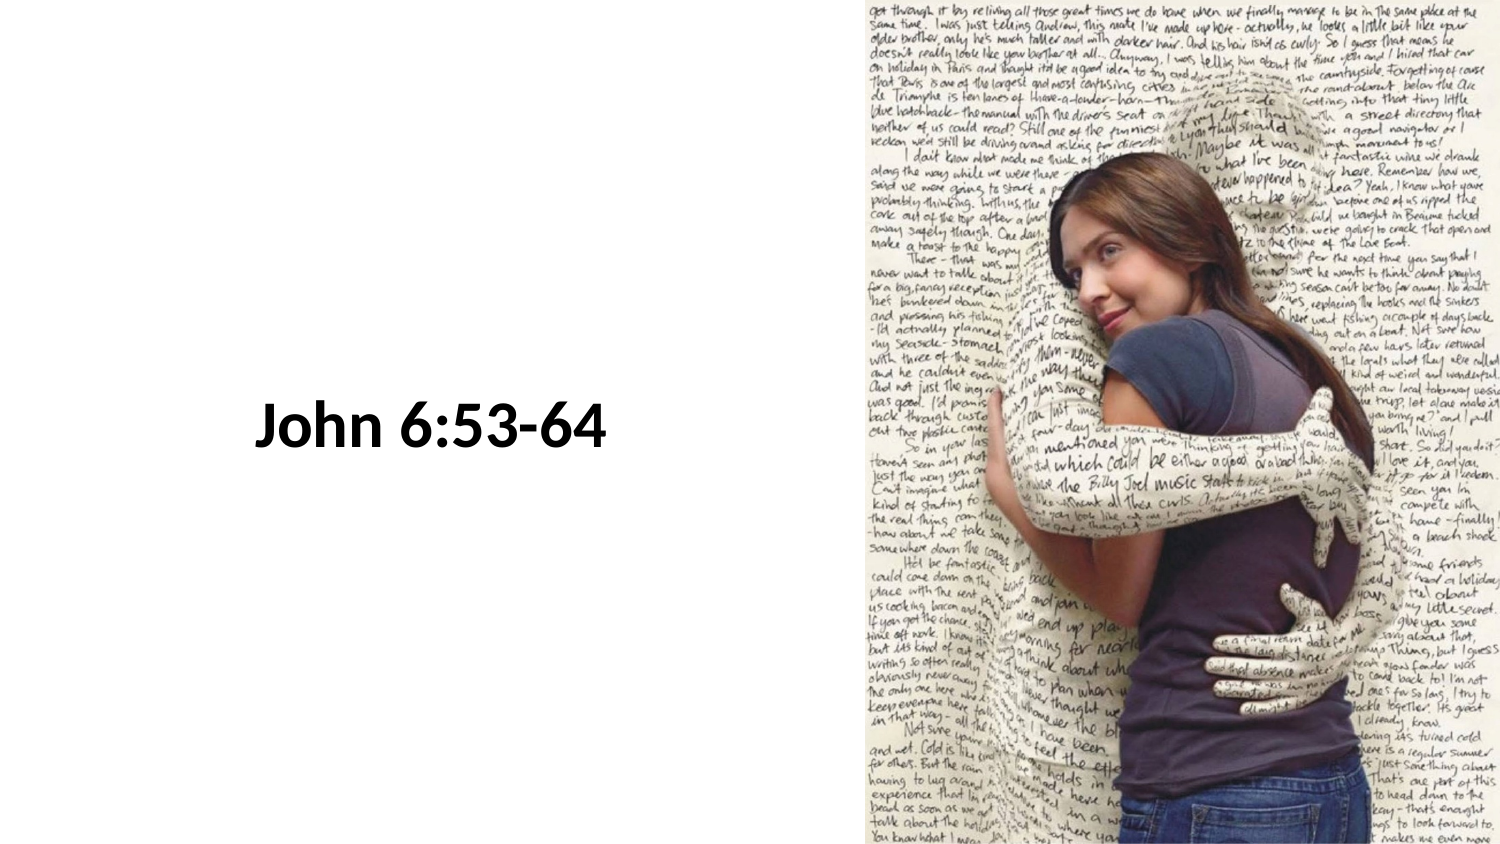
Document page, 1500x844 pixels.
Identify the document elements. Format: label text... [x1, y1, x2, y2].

picture [864, 0, 1500, 844]
text_box John 6:53-64 [17, 373, 845, 469]
